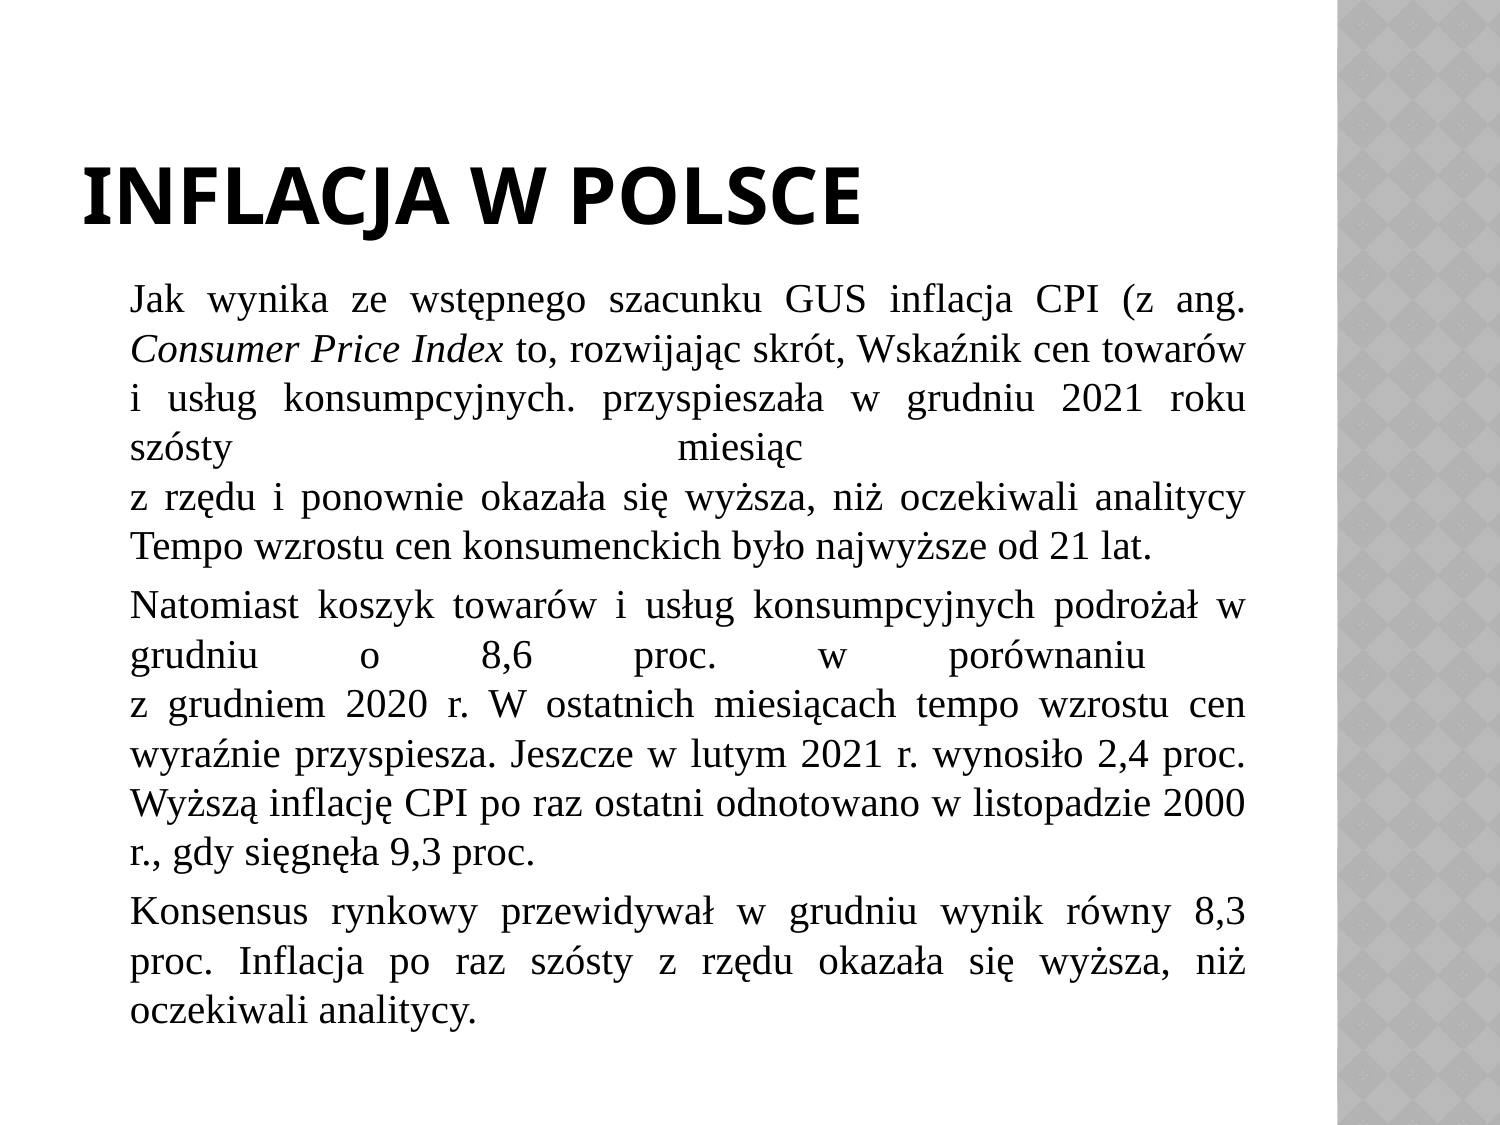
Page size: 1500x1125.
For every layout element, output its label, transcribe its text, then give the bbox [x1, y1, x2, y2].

list Jak wynika ze wstępnego szacunku GUS inflacja CPI (z ang. Consumer Price Index to, rozwijając skrót, Wskaźnik cen towarów i usług konsumpcyjnych. przyspieszała w grudniu 2021 roku szósty miesiąc z rzędu i ponownie okazała się wyższa, niż oczekiwali analitycy Tempo wzrostu cen konsumenckich było najwyższe od 21 lat. Natomiast koszyk towarów i usług konsumpcyjnych podrożał w grudniu o 8,6 proc. w porównaniu z grudniem 2020 r. W ostatnich miesiącach tempo wzrostu cen wyraźnie przyspiesza. Jeszcze w lutym 2021 r. wynosiło 2,4 proc. Wyższą inflację CPI po raz ostatni odnotowano w listopadzie 2000 r., gdy sięgnęła 9,3 proc. Konsensus rynkowy przewidywał w grudniu wynik równy 8,3 proc. Inflacja po raz szósty z rzędu okazała się wyższa, niż oczekiwali analitycy. [75, 264, 1263, 1059]
title Inflacja w Polsce [75, 52, 1263, 240]
